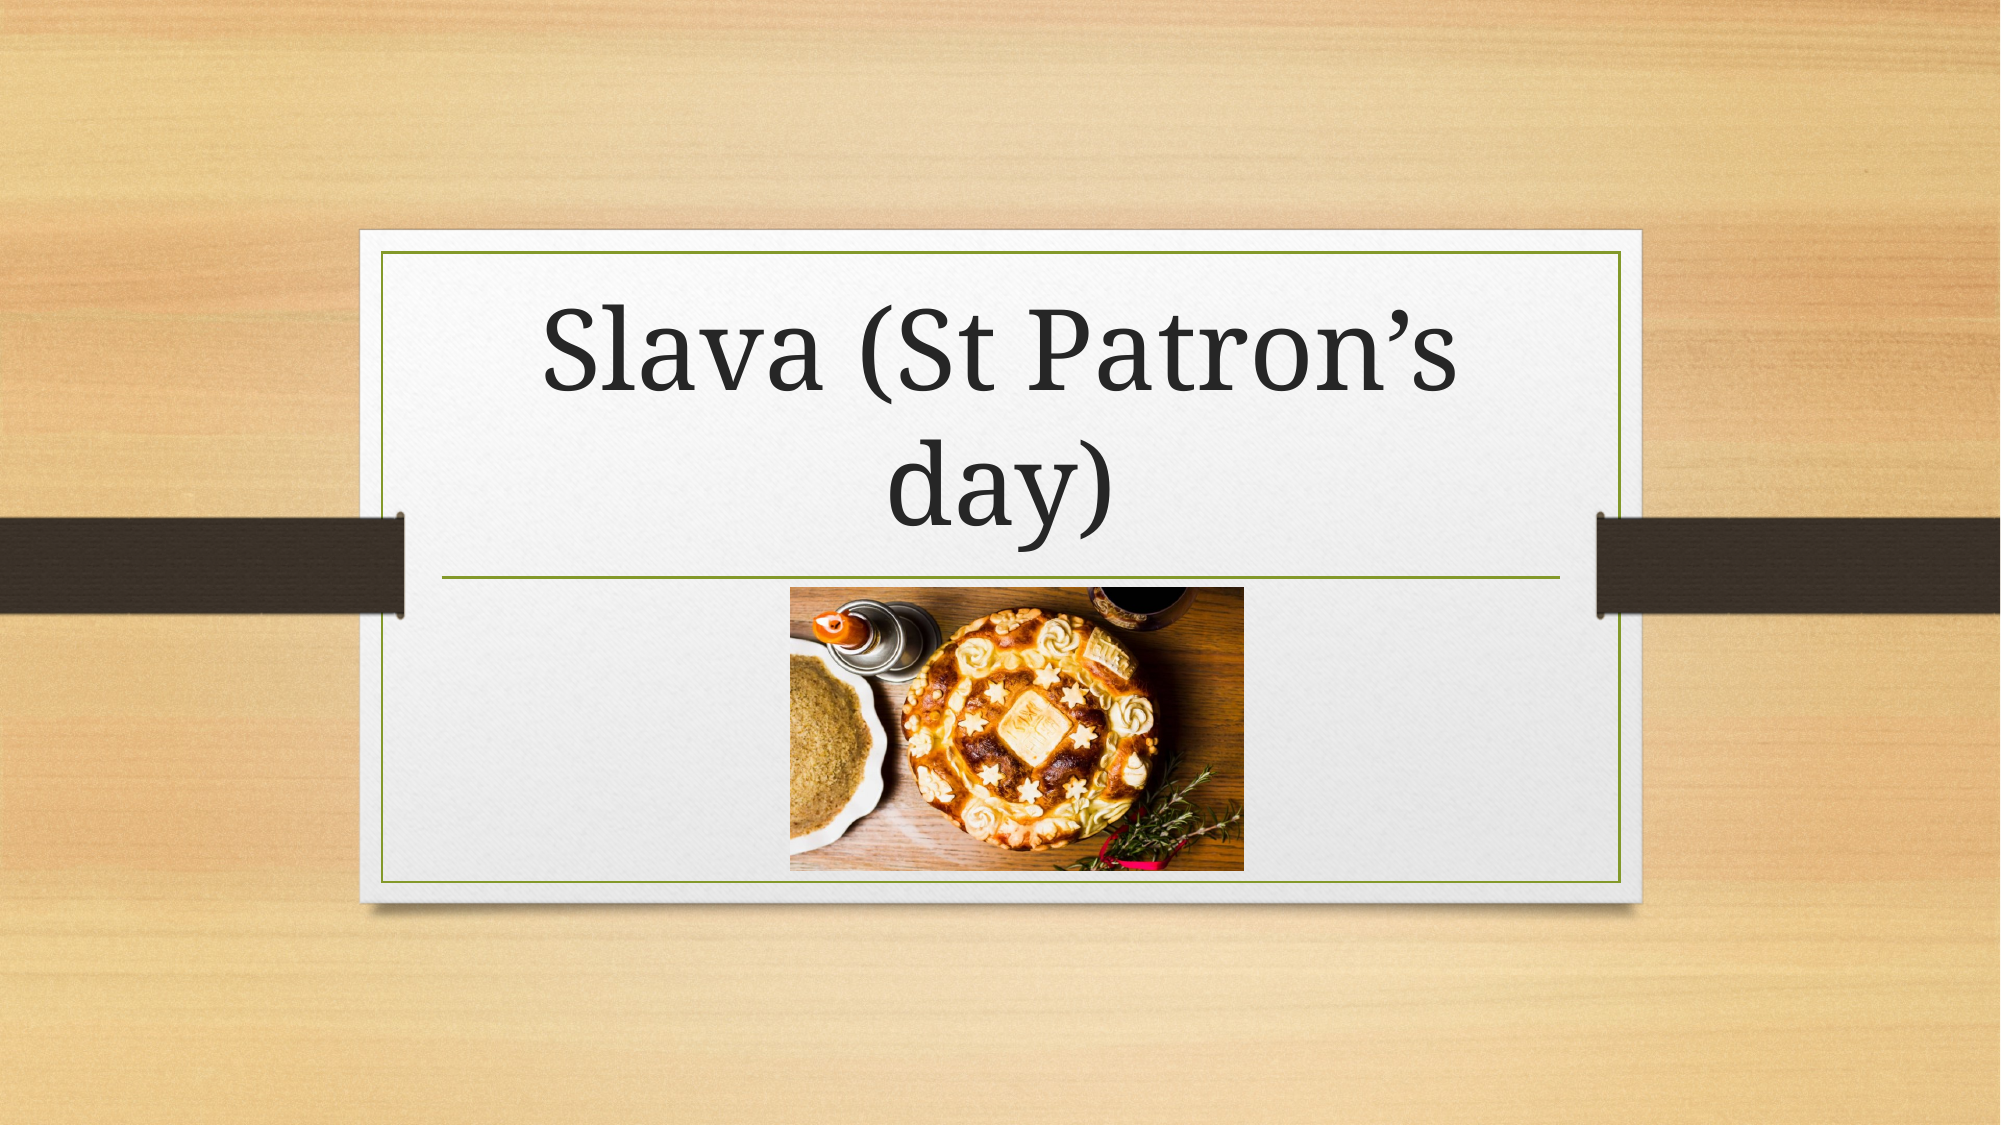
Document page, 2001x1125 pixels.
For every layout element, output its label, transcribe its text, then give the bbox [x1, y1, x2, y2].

picture [0, 0, 2001, 1125]
title Slava (St Patron’s day) [441, 306, 1560, 556]
